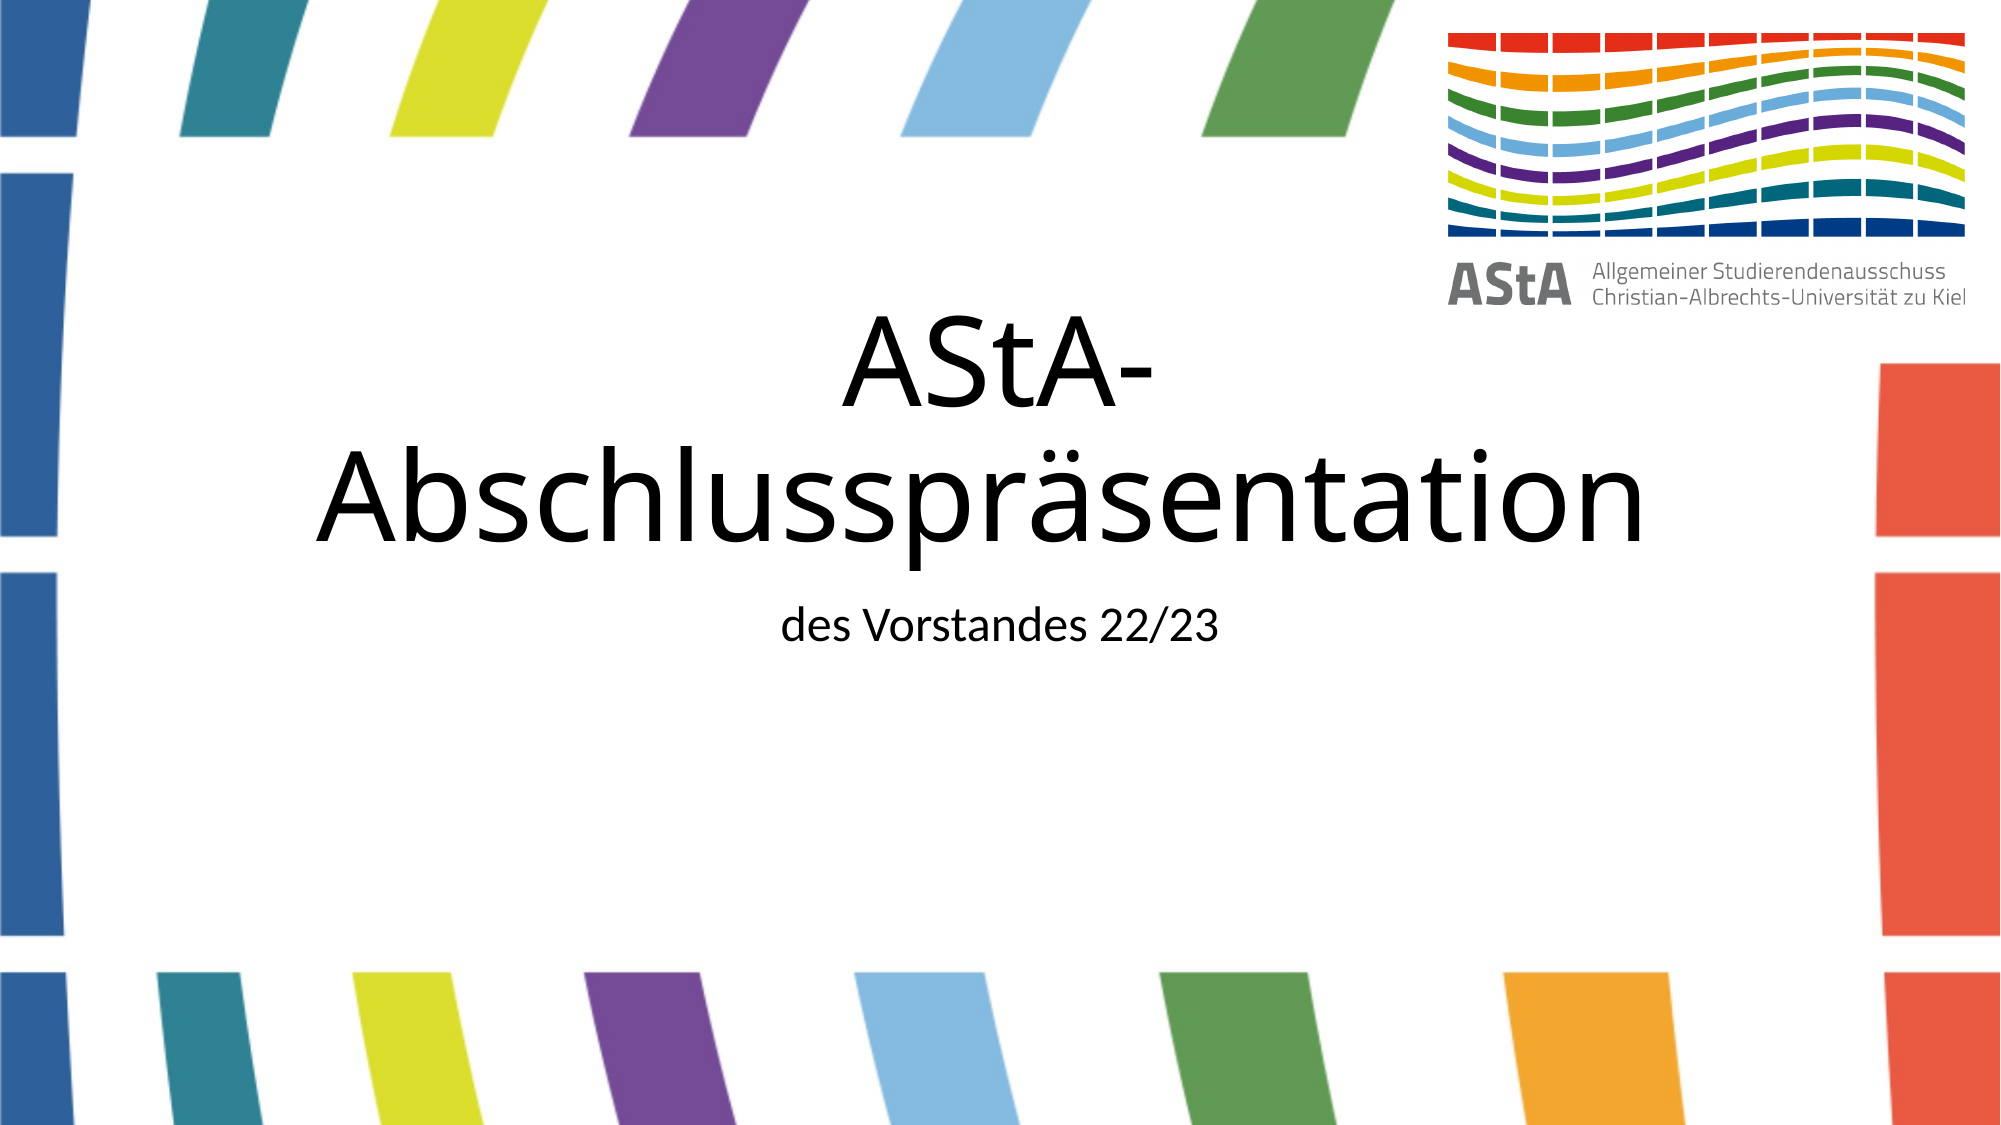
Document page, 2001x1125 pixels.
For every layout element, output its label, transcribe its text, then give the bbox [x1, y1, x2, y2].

picture [0, 0, 2001, 1125]
title AStA-Abschlusspräsentation [249, 184, 1750, 576]
subtitle des Vorstandes 22/23 [249, 590, 1750, 863]
